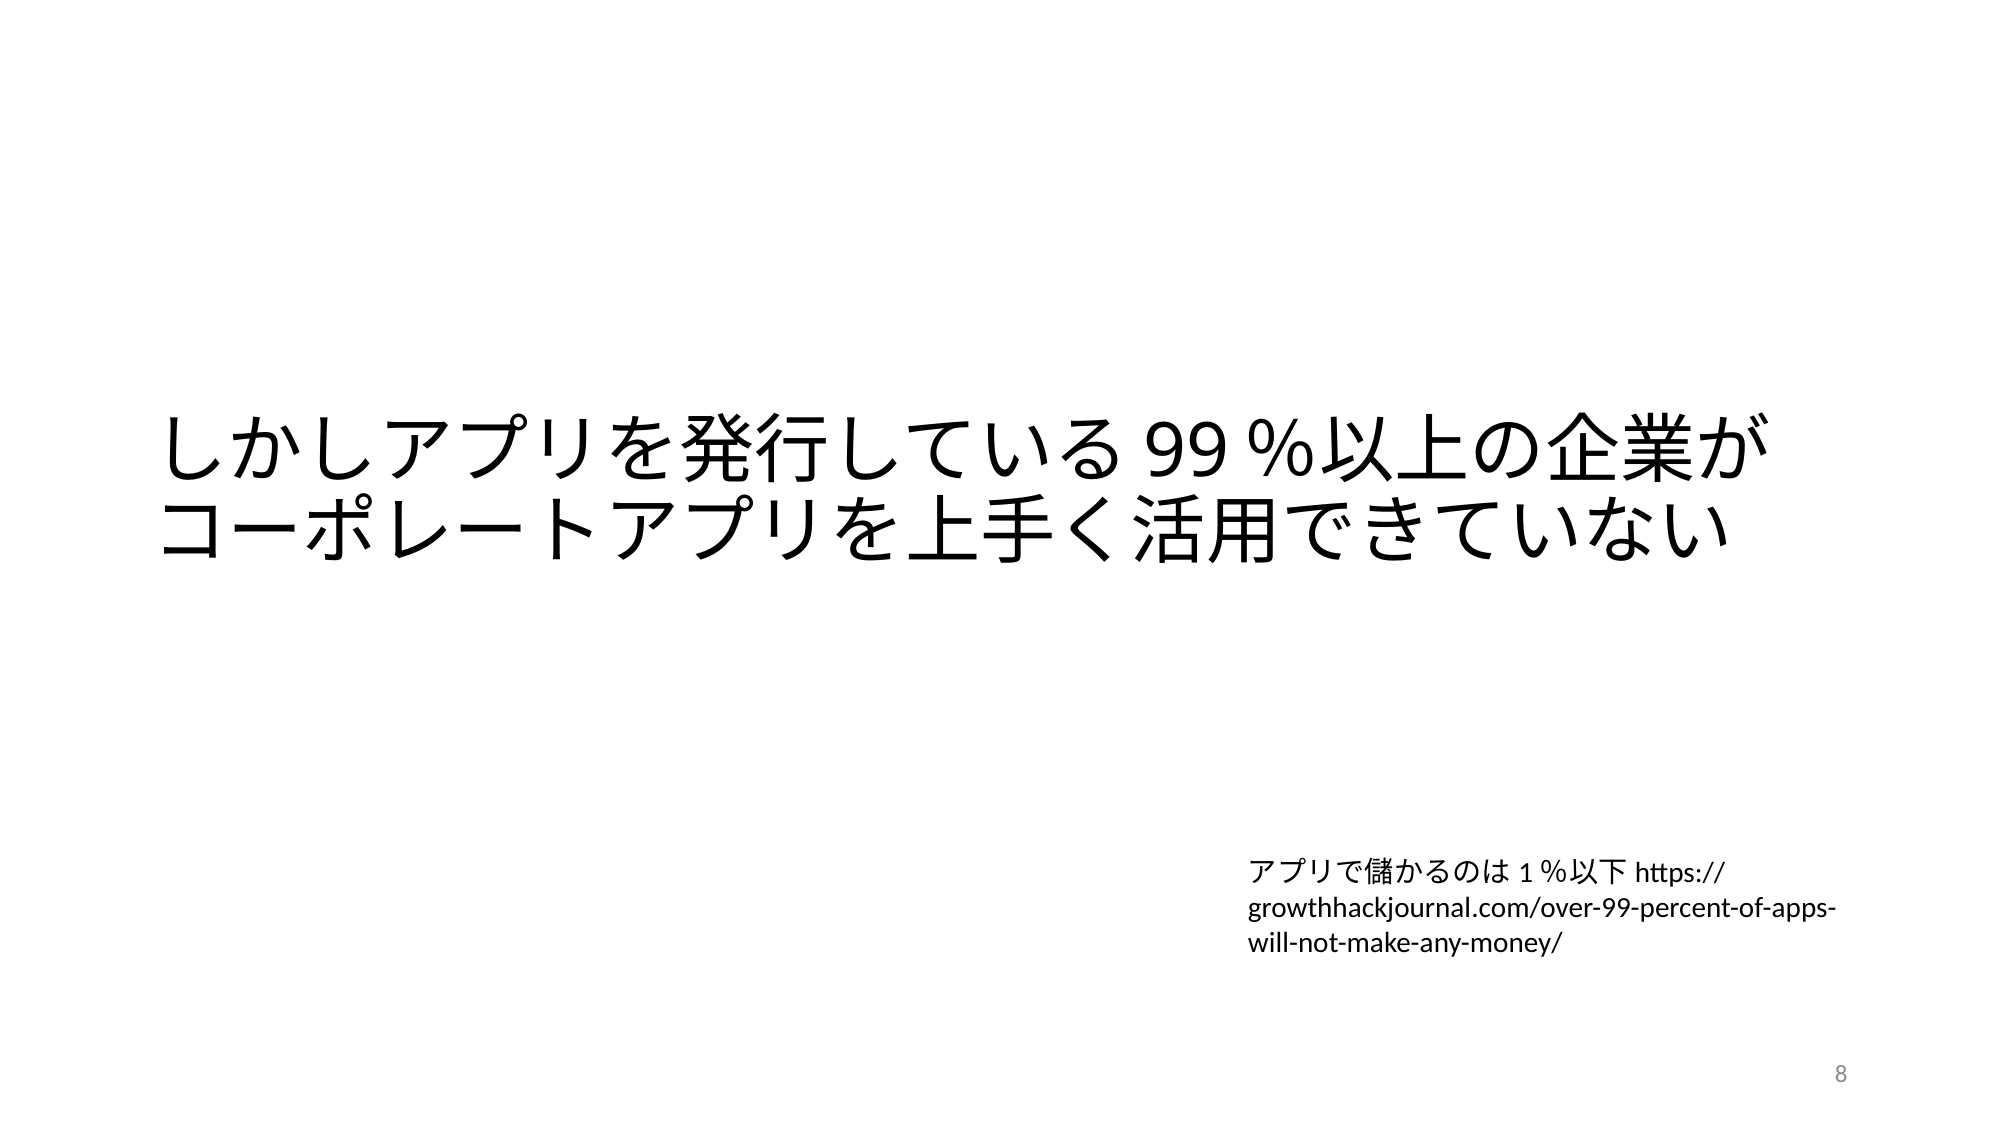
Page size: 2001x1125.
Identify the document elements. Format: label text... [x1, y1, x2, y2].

title しかしアプリを発行している99％以上の企業がコーポレートアプリを上手く活用できていない [137, 383, 1863, 602]
slide_number 8 [1412, 1042, 1863, 1103]
text_box アプリで儲かるのは1％以下https://growthhackjournal.com/over-99-percent-of-apps-will-not-make-any-money/ [1233, 845, 1863, 966]
